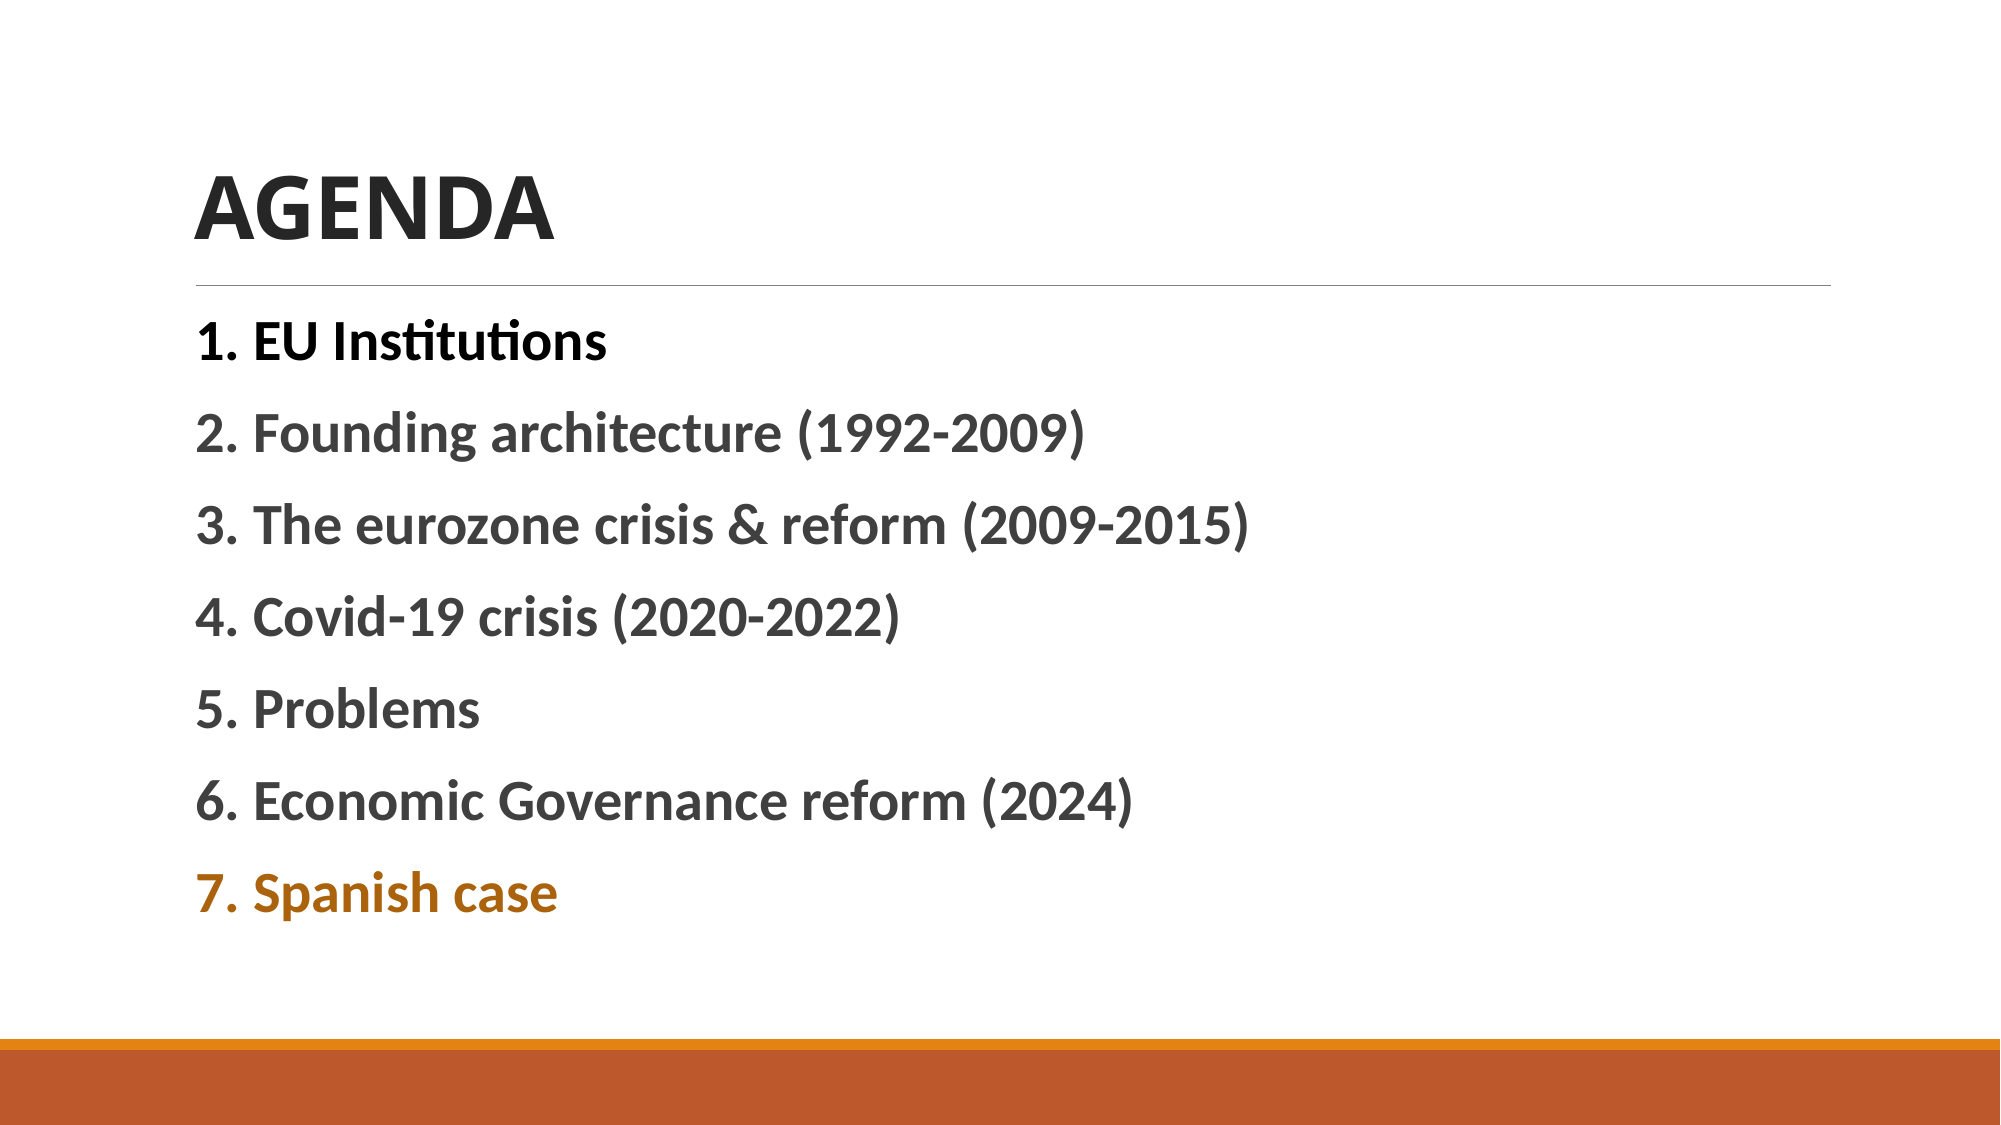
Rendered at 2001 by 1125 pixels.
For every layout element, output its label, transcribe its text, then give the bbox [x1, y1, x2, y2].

title AGENDA [179, 149, 1530, 265]
list 1. EU Institutions 2. Founding architecture (1992-2009) 3. The eurozone crisis & reform (2009-2015) 4. Covid-19 crisis (2020-2022) 5. Problems 6. Economic Governance reform (2024) 7. Spanish case [180, 302, 1830, 963]
